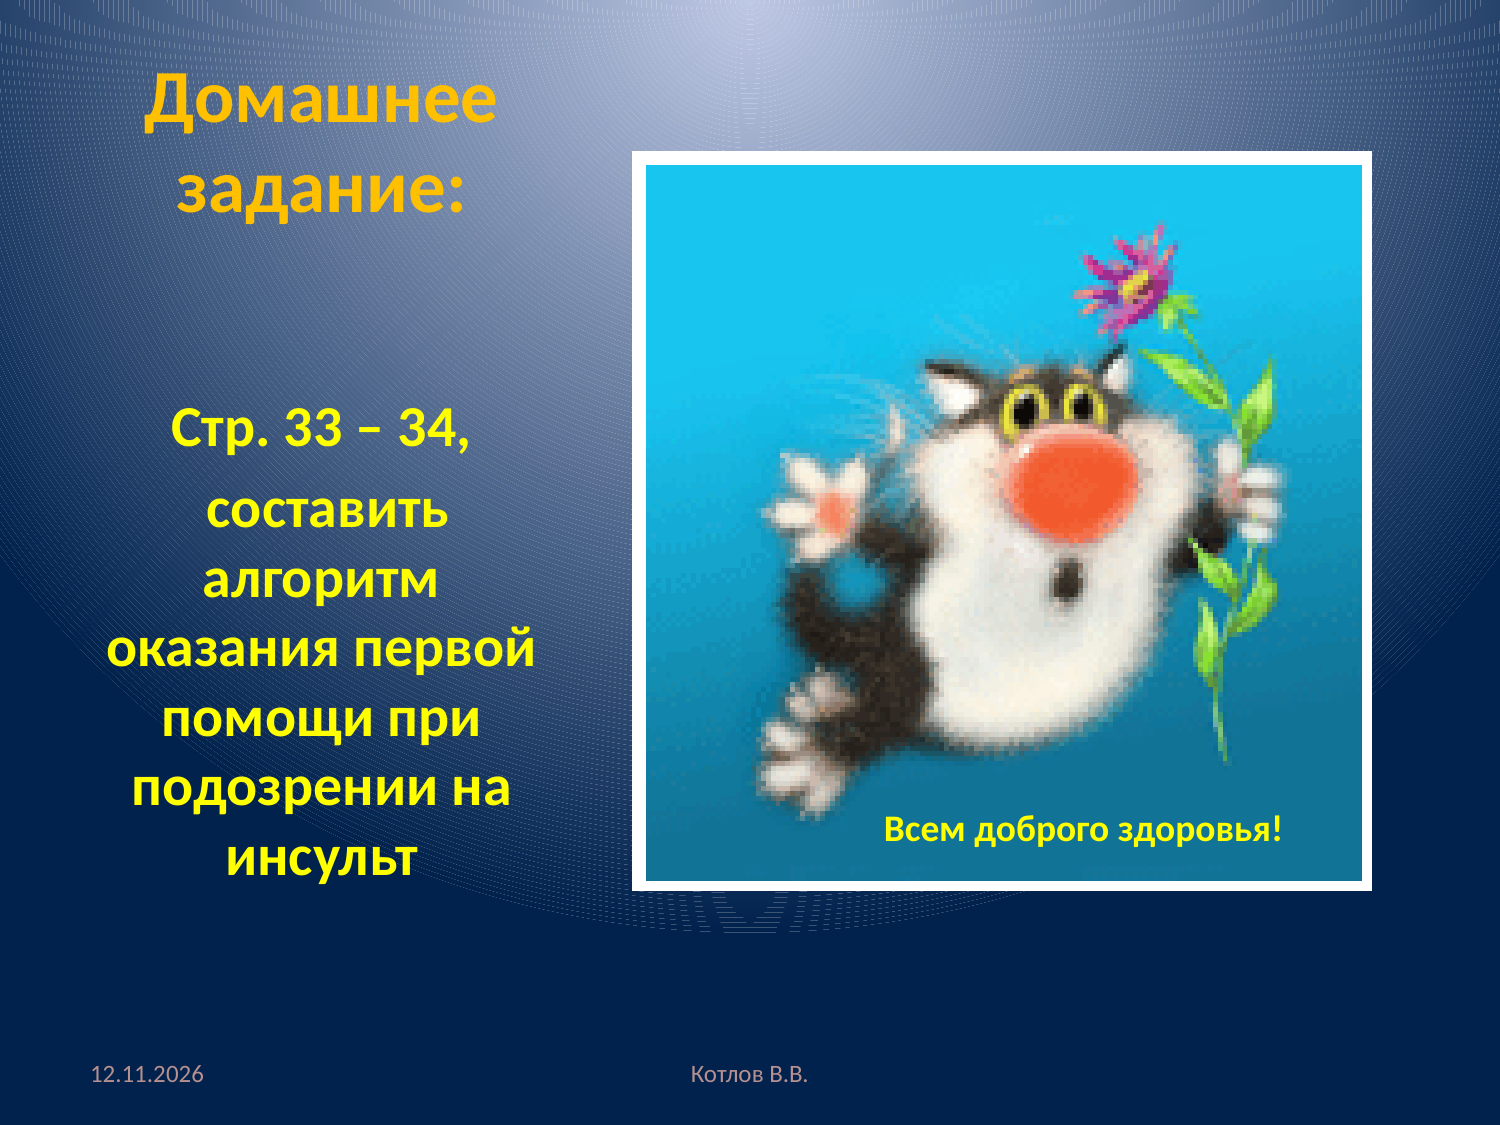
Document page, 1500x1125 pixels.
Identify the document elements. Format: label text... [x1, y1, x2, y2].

title Домашнее задание: [75, 44, 569, 235]
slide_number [75, 1042, 425, 1103]
footer Котлов В.В. [512, 1042, 988, 1103]
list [632, 151, 1372, 891]
list Стр. 33 – 34, составить алгоритм оказания первой помощи при подозрении на инсульт [75, 235, 569, 903]
